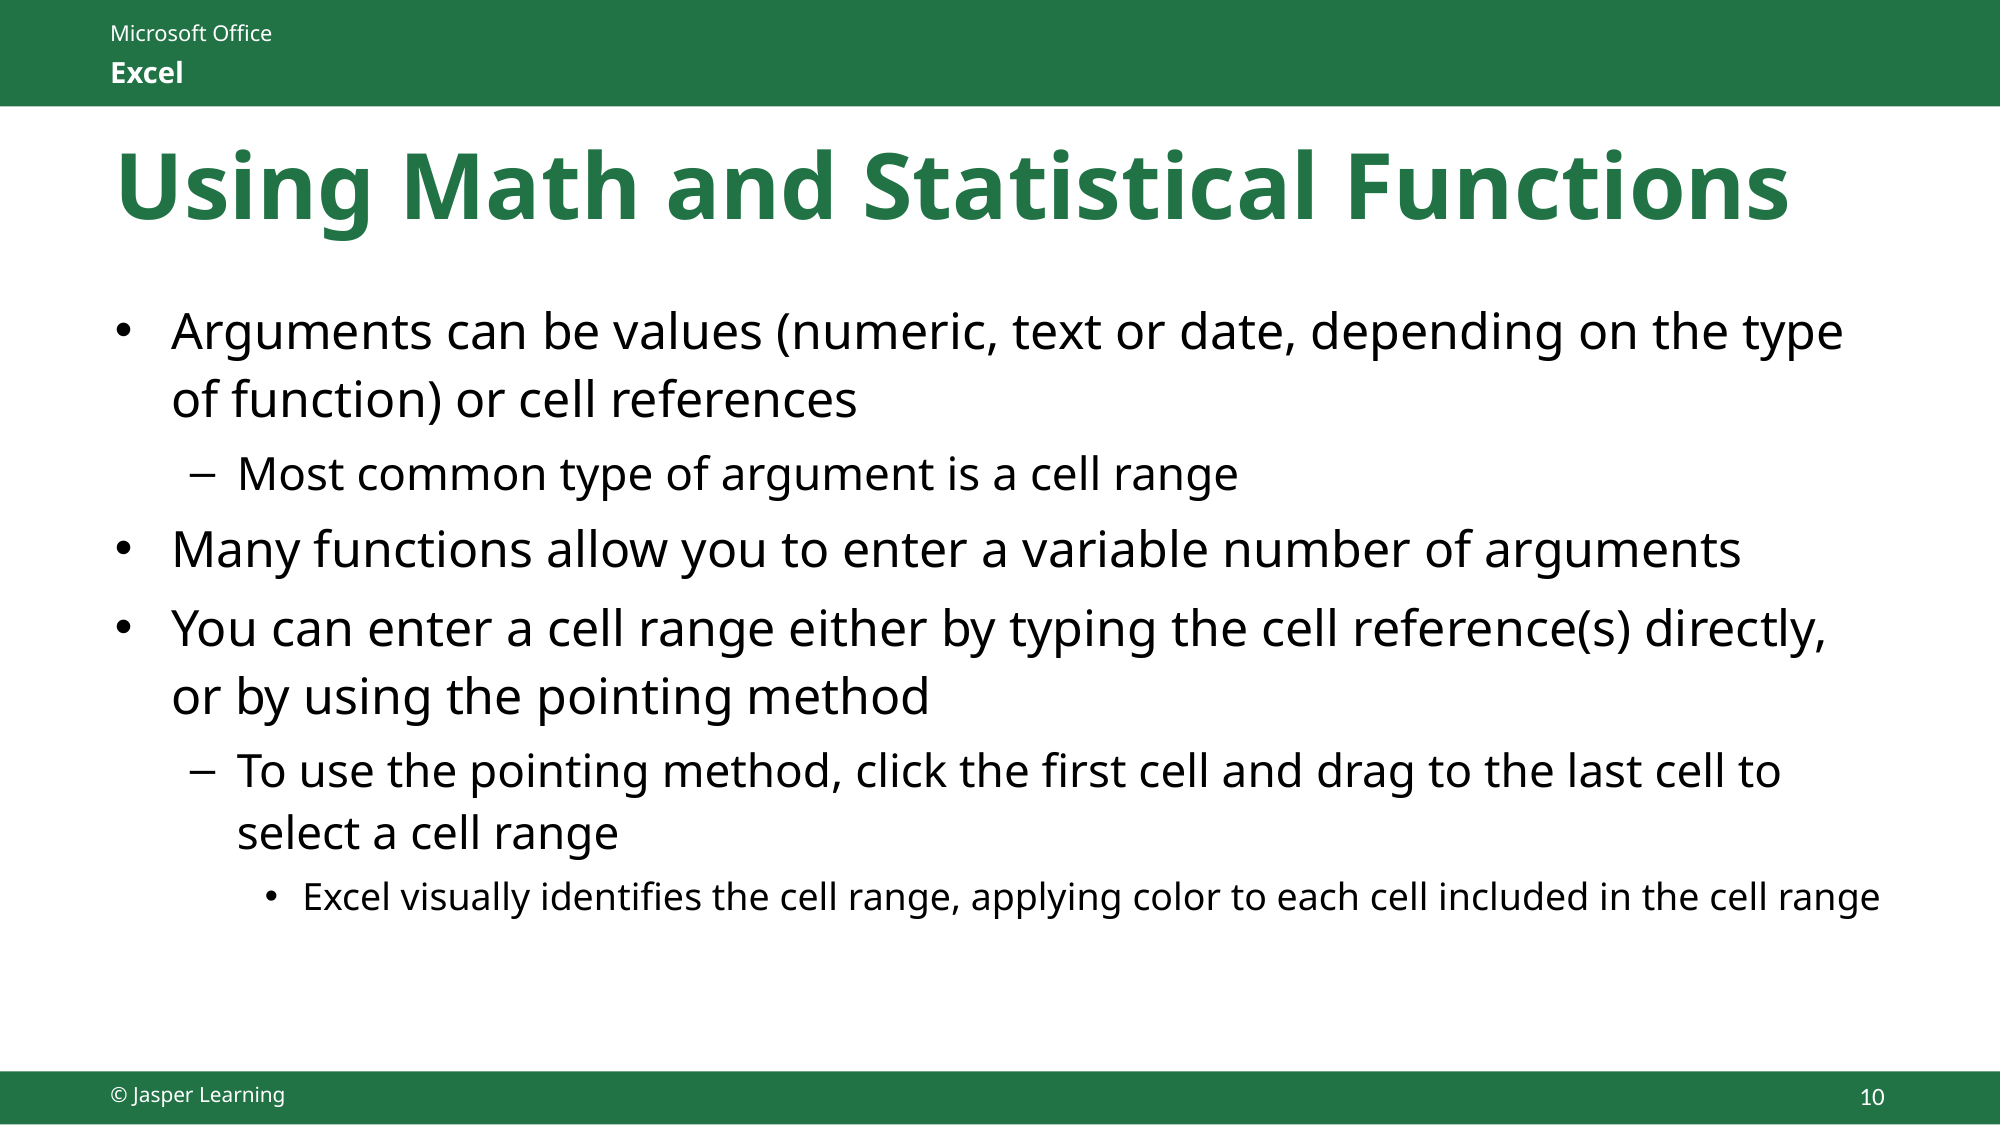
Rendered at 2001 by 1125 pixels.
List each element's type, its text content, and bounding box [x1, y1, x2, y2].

slide_number 10 [1433, 1065, 1900, 1125]
footer © Jasper Learning [95, 1065, 729, 1125]
title Using Math and Statistical Functions [99, 118, 1866, 248]
list Arguments can be values (numeric, text or date, depending on the type of function) or cell references Most common type of argument is a cell range Many functions allow you to enter a variable number of arguments You can enter a cell range either by typing the cell reference(s) directly, or by using the pointing method To use the pointing method, click the first cell and drag to the last cell to select a cell range Excel visually identifies the cell range, applying color to each cell included in the cell range [99, 283, 1900, 1026]
